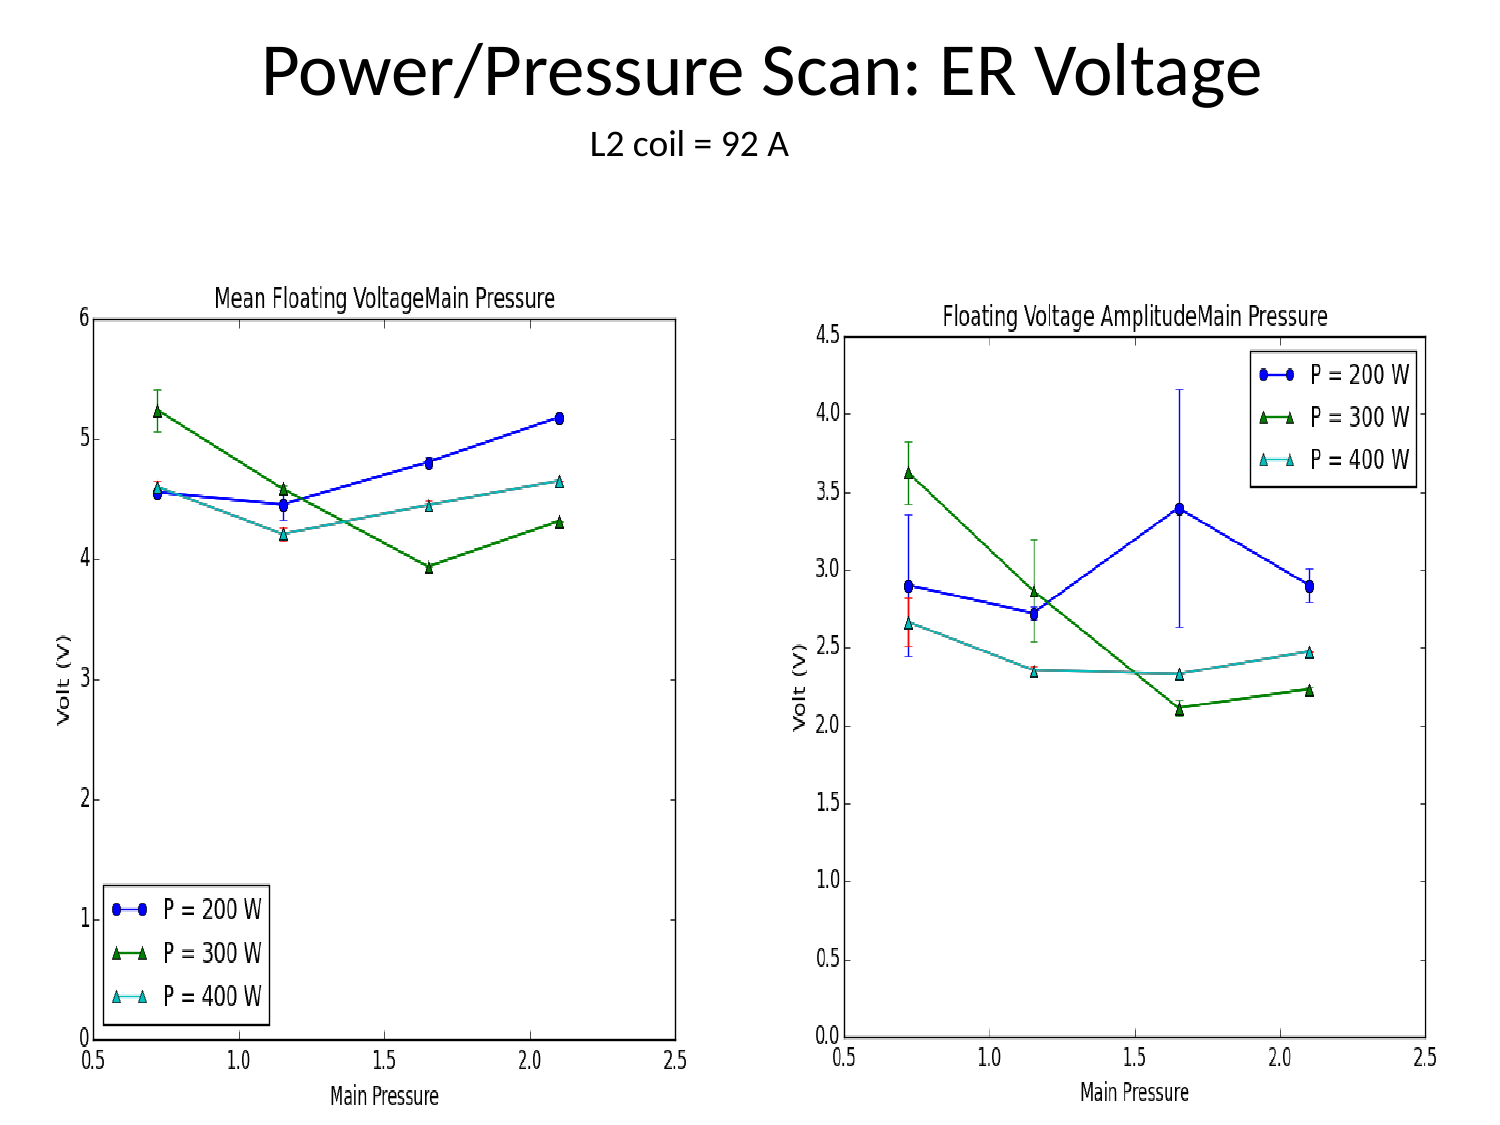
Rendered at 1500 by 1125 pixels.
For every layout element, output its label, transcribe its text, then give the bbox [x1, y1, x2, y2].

text_box L2 coil = 92 A [574, 111, 875, 172]
picture [0, 229, 1500, 1125]
title Power/Pressure Scan: ER Voltage [87, 12, 1438, 118]
